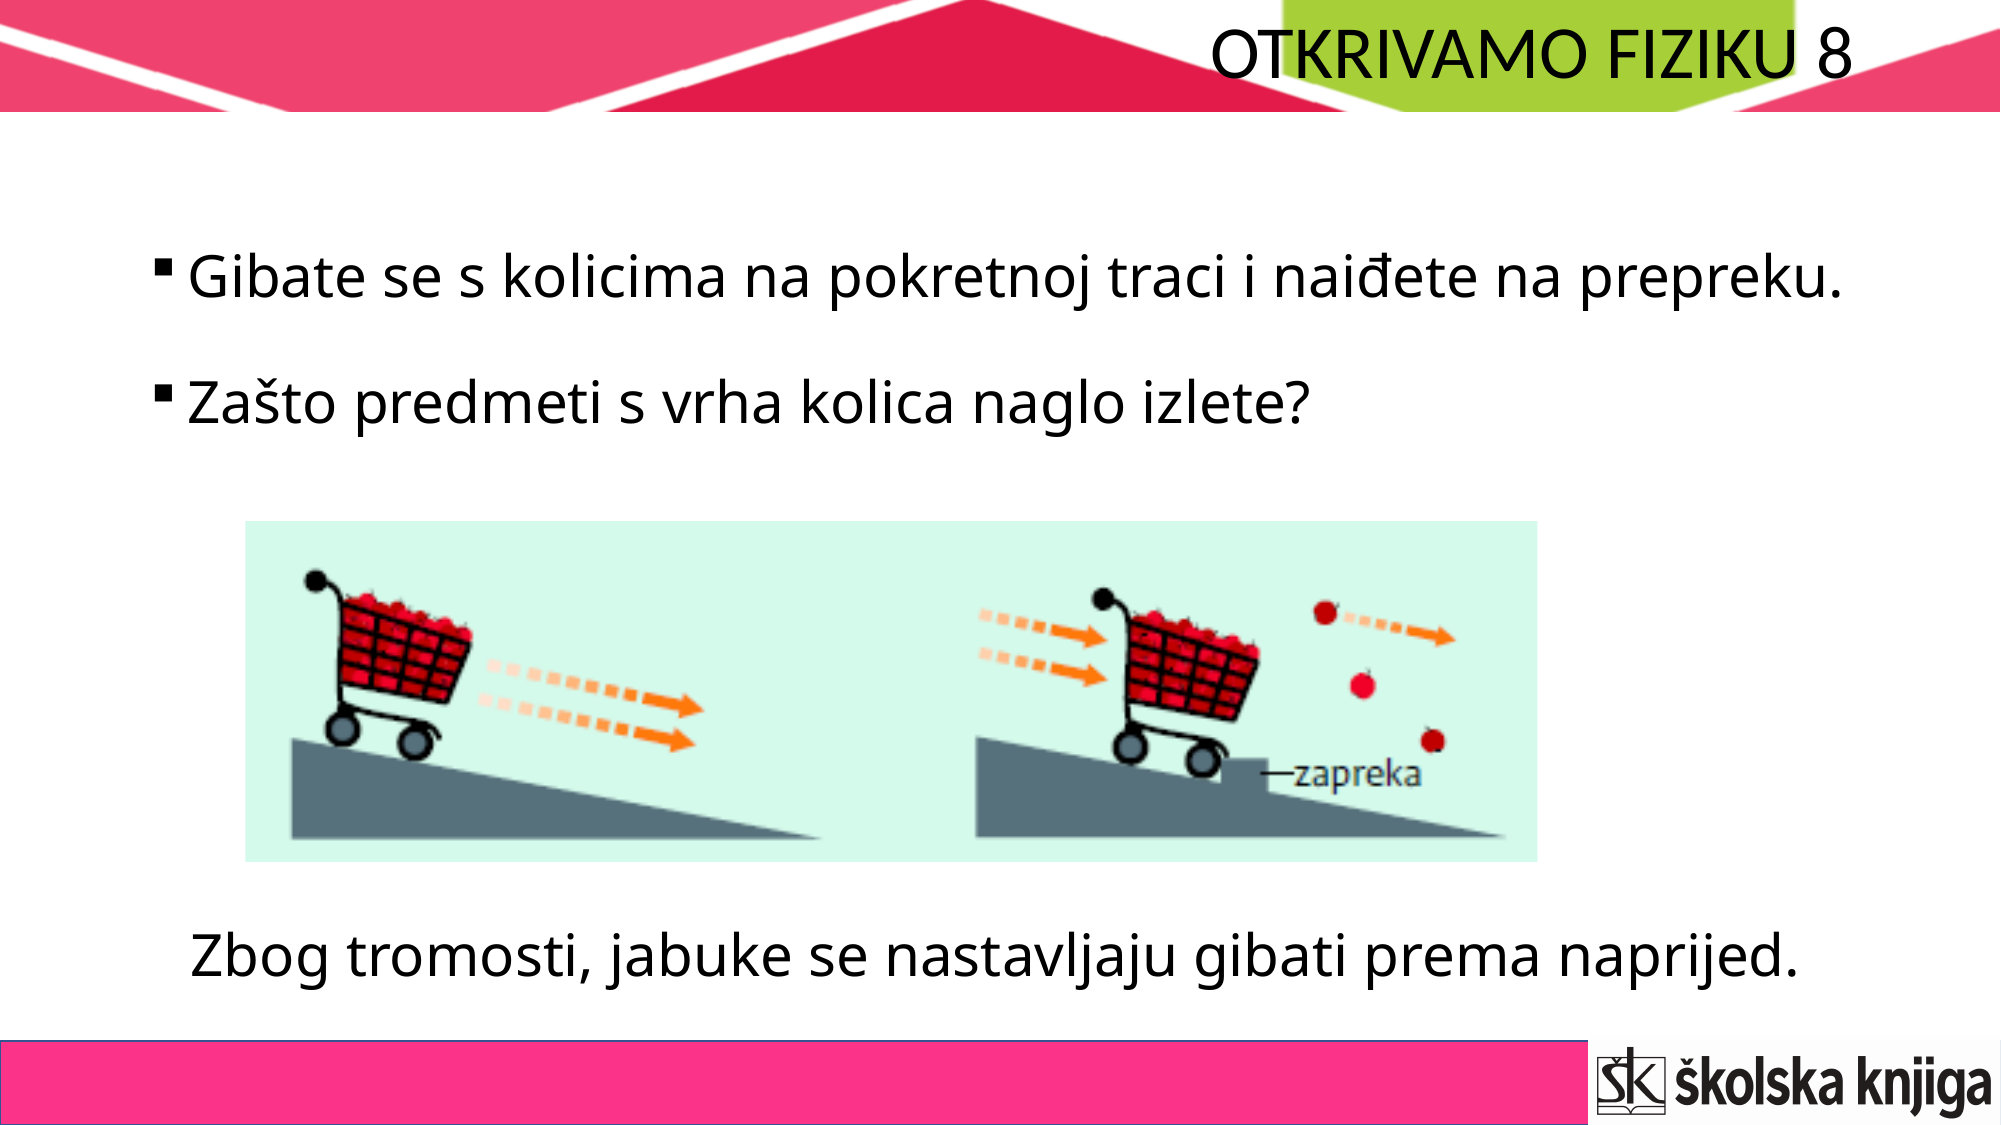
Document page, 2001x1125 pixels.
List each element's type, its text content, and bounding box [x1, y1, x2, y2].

list Gibate se s kolicima na pokretnoj traci i naiđete na prepreku. Zašto predmeti s vrha kolica naglo izlete? [135, 197, 1861, 911]
picture [0, 0, 2000, 112]
picture [1588, 1035, 2000, 1125]
picture [245, 521, 1538, 862]
text_box Zbog tromosti, jabuke se nastavljaju gibati prema naprijed. [176, 910, 1820, 996]
